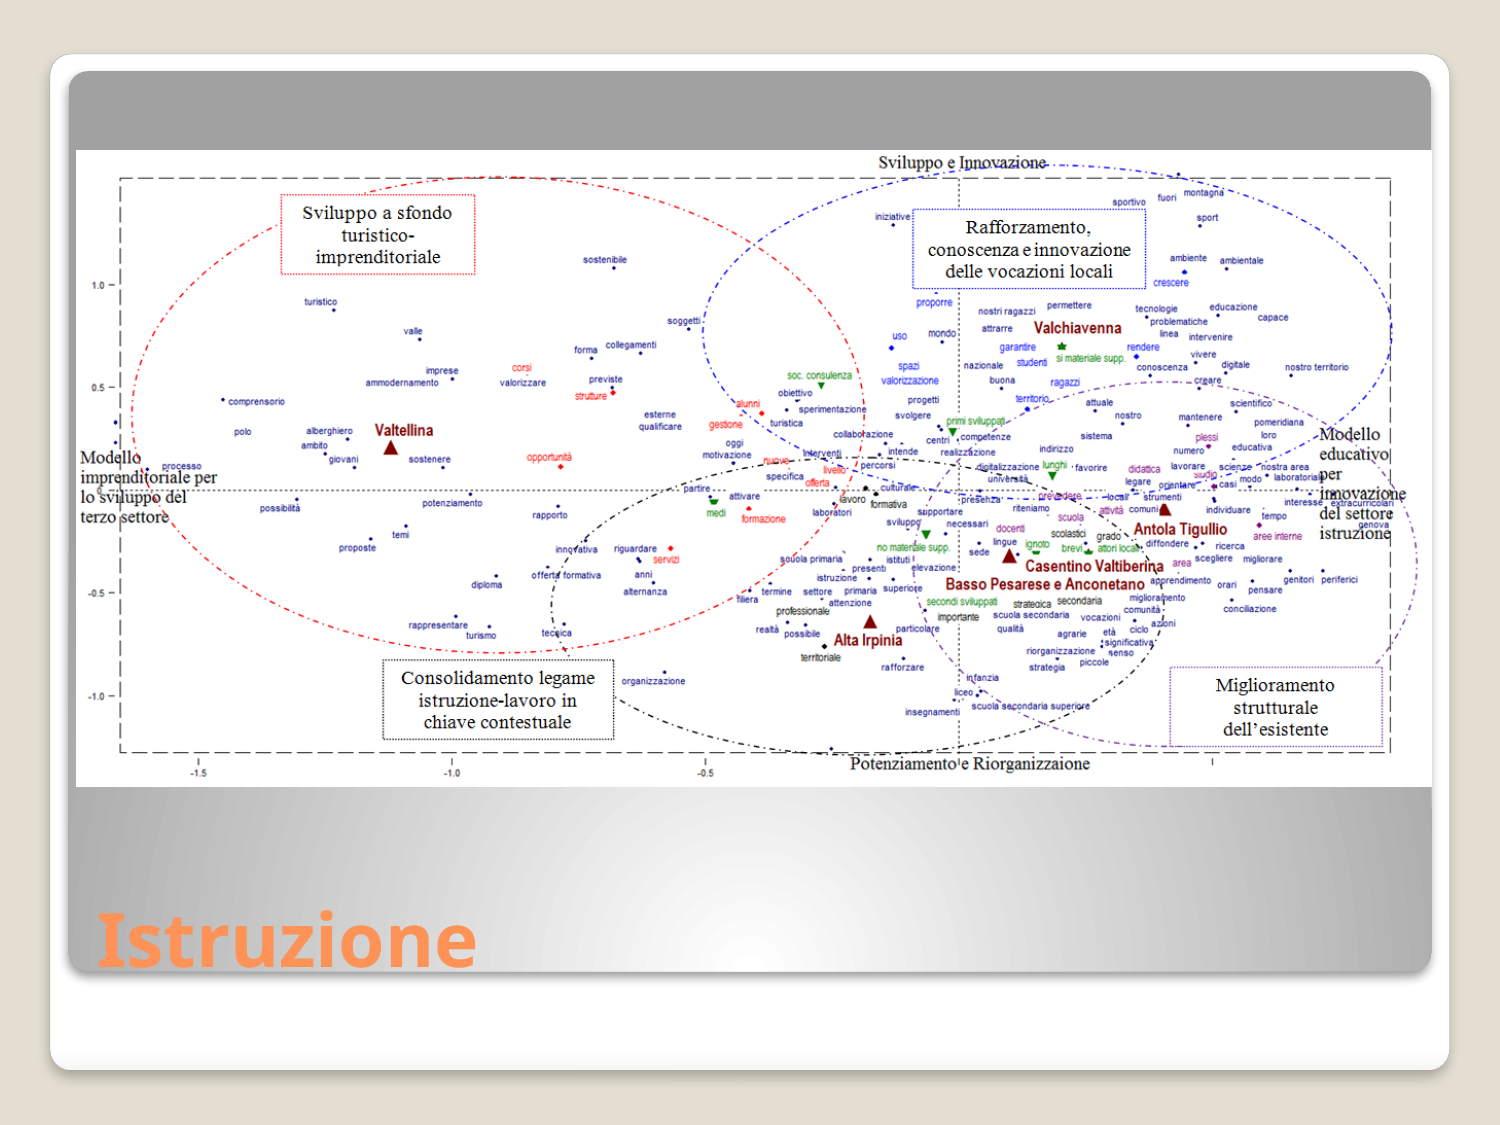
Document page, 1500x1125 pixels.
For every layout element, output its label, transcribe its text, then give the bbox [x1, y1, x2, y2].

title Istruzione [82, 817, 1425, 990]
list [76, 150, 1432, 788]
